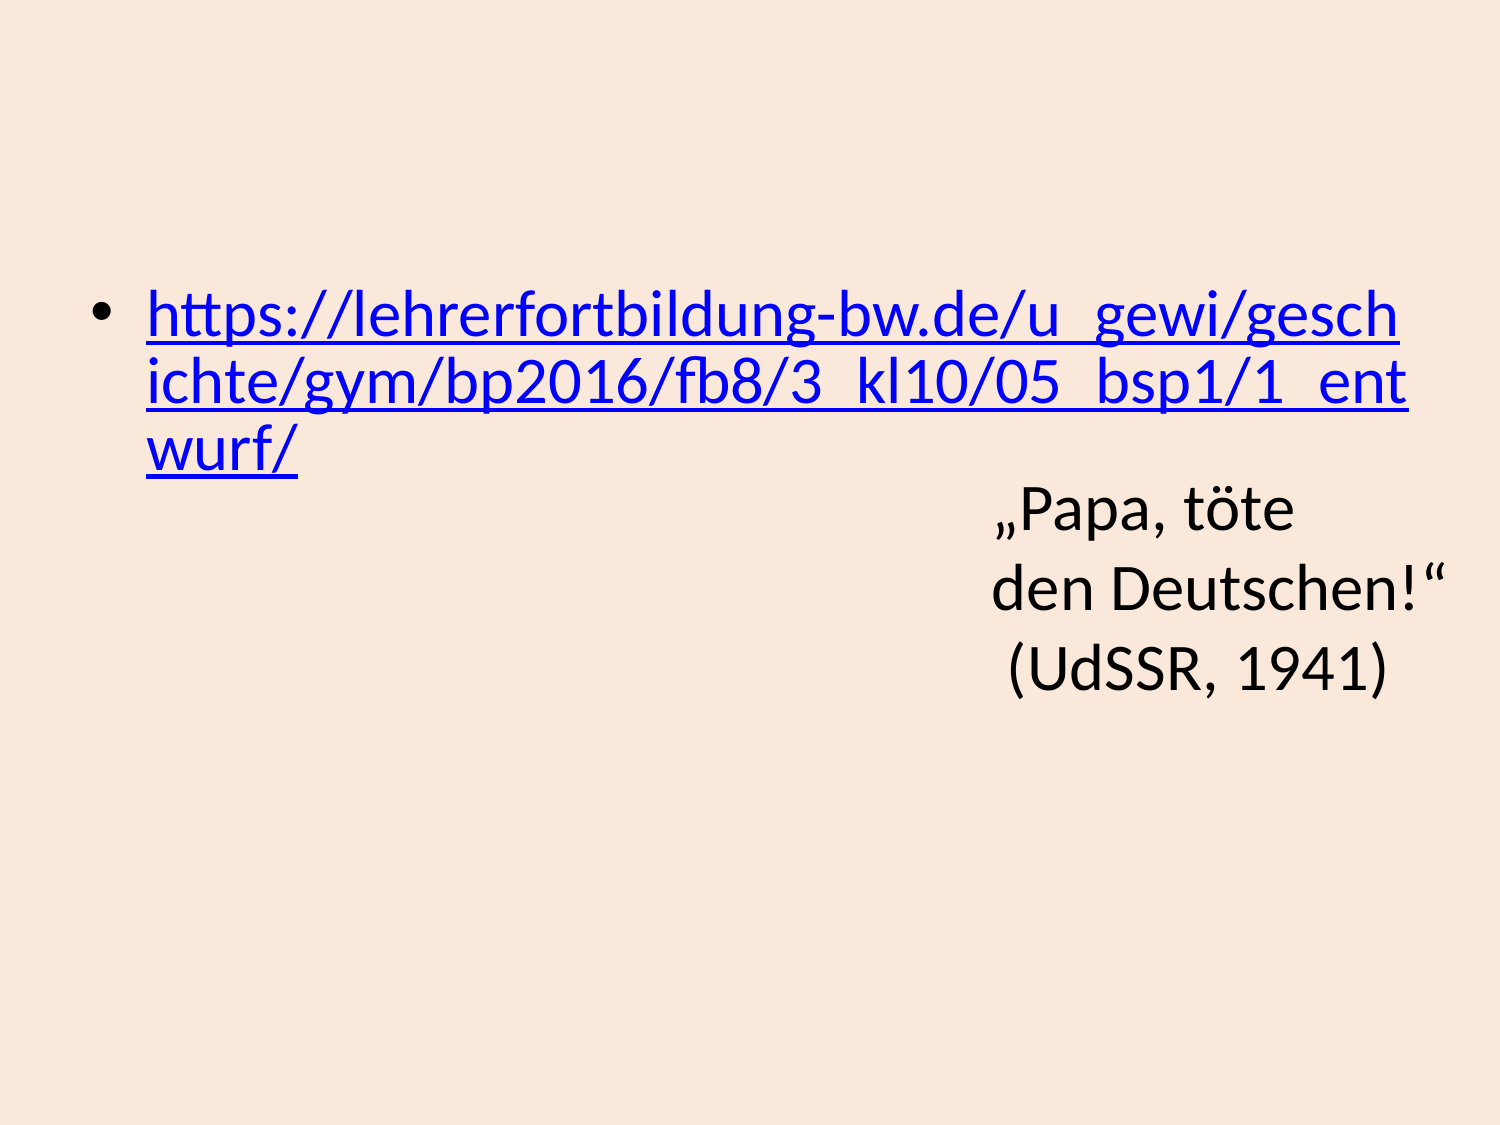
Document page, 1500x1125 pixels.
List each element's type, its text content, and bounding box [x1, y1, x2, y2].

list https://lehrerfortbildung-bw.de/u_gewi/geschichte/gym/bp2016/fb8/3_kl10/05_bsp1/1_entwurf/ [75, 262, 1425, 1005]
text_box „Papa, töte den Deutschen!“ (UdSSR, 1941) [1425, 456, 1464, 711]
